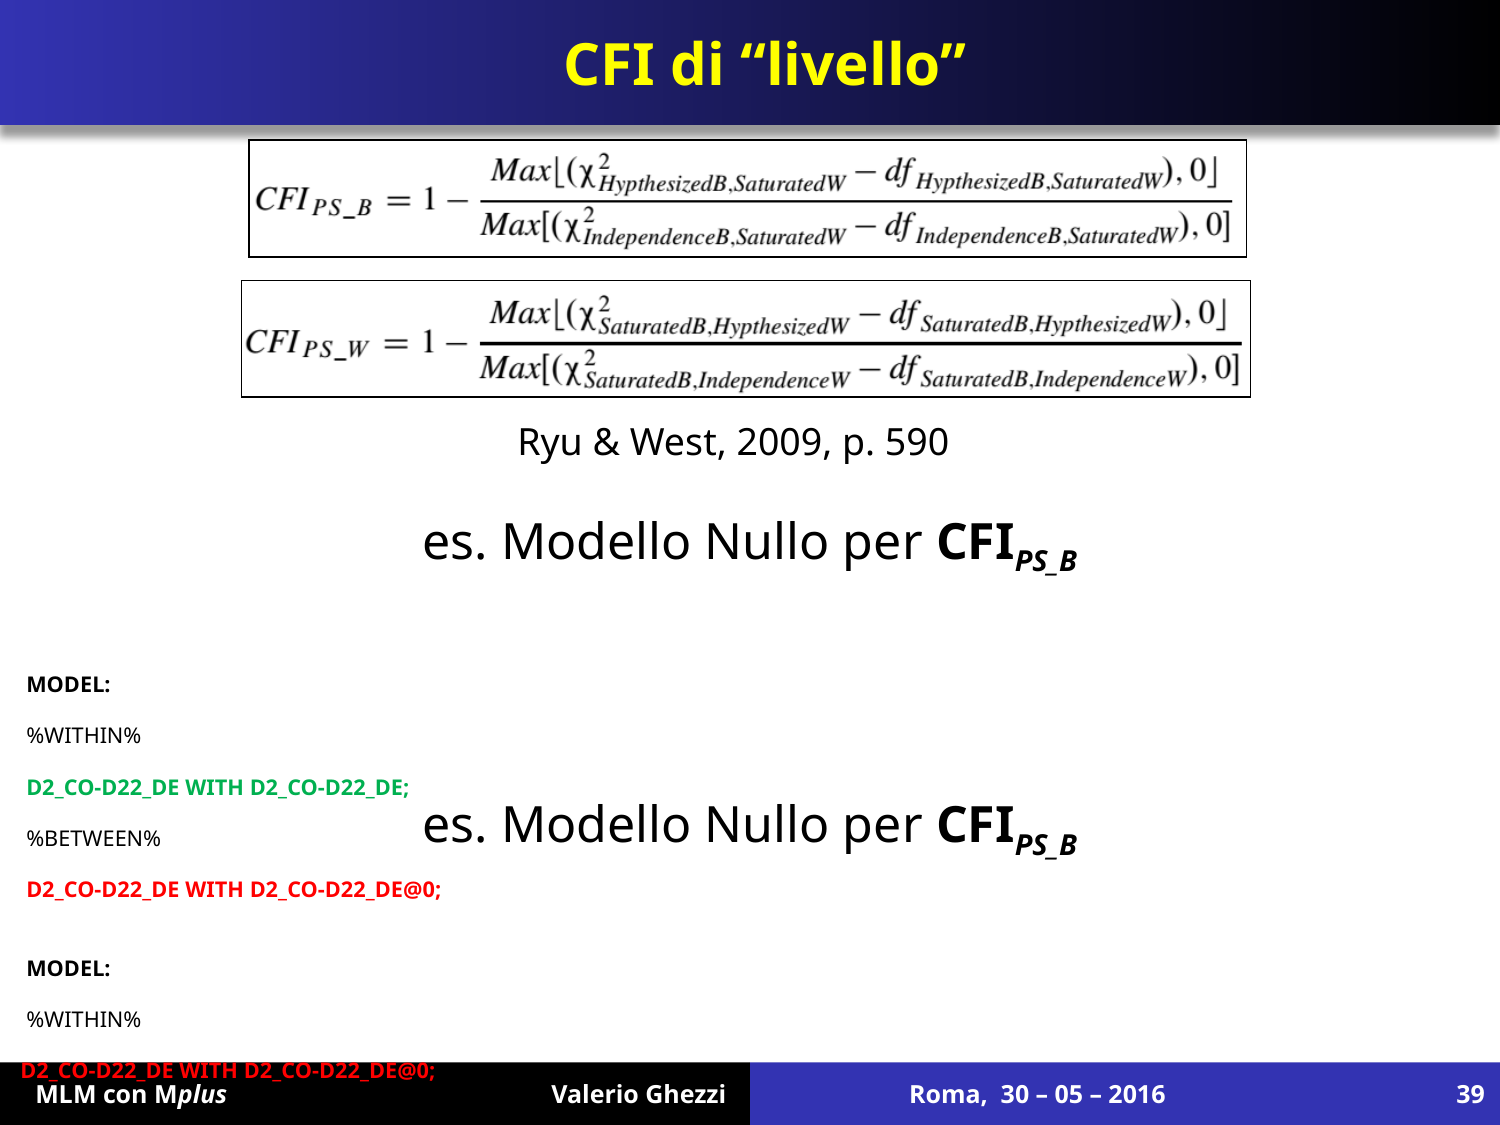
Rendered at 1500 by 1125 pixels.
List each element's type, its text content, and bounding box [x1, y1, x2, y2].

picture [241, 280, 1251, 397]
text_box es. Modello Nullo per CFIPS_B MODEL: %WITHIN% D2_CO-D22_DE WITH D2_CO-D22_DE; %BETWEEN% D2_CO-D22_DE WITH D2_CO-D22_DE@0; [0, 502, 1500, 785]
picture [249, 140, 1247, 257]
title CFI di “livello” [0, 0, 1500, 126]
text_box es. Modello Nullo per CFIPS_B MODEL: %WITHIN% D2_CO-D22_DE WITH D2_CO-D22_DE@0; %BETWEEN% D2_CO-D22_DE WITH D2_CO-D22_DE; [0, 785, 1500, 1125]
text_box Ryu & West, 2009, p. 590 [502, 410, 965, 470]
